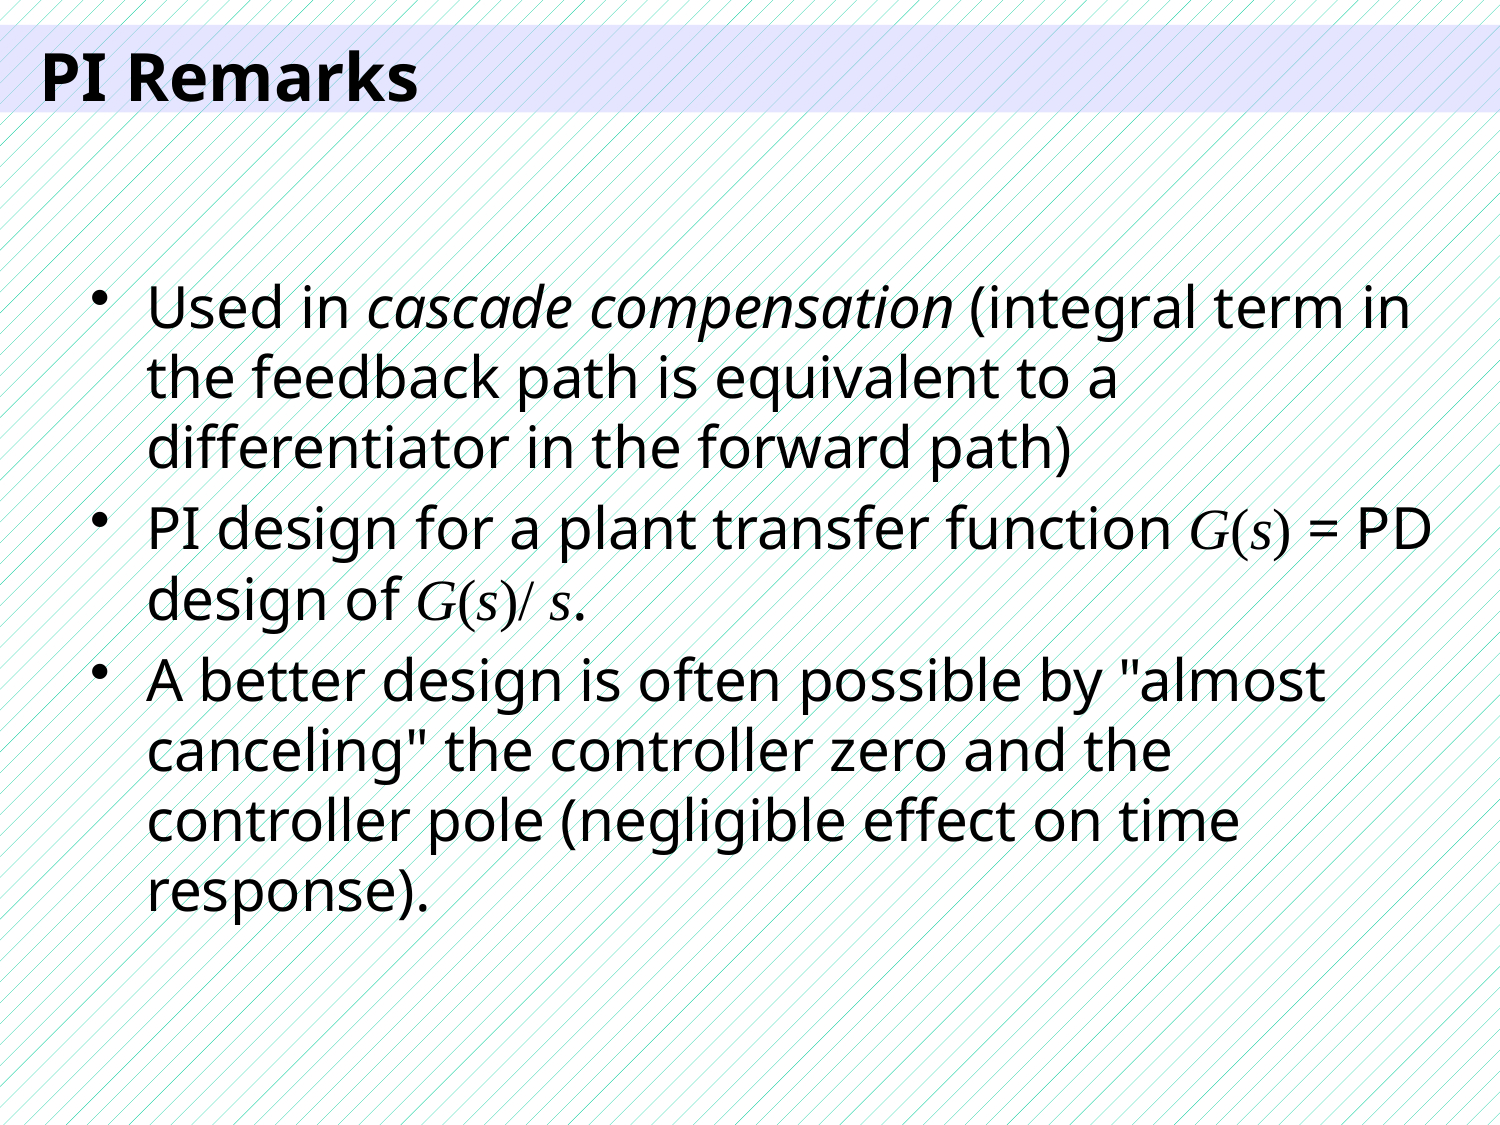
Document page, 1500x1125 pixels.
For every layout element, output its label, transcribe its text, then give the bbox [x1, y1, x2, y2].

title PI Remarks [24, 24, 1476, 126]
list Used in cascade compensation (integral term in the feedback path is equivalent to a differentiator in the forward path) PI design for a plant transfer function G(s) = PD design of G(s)/ s. A better design is often possible by "almost canceling" the controller zero and the controller pole (negligible effect on time response). [74, 262, 1451, 901]
